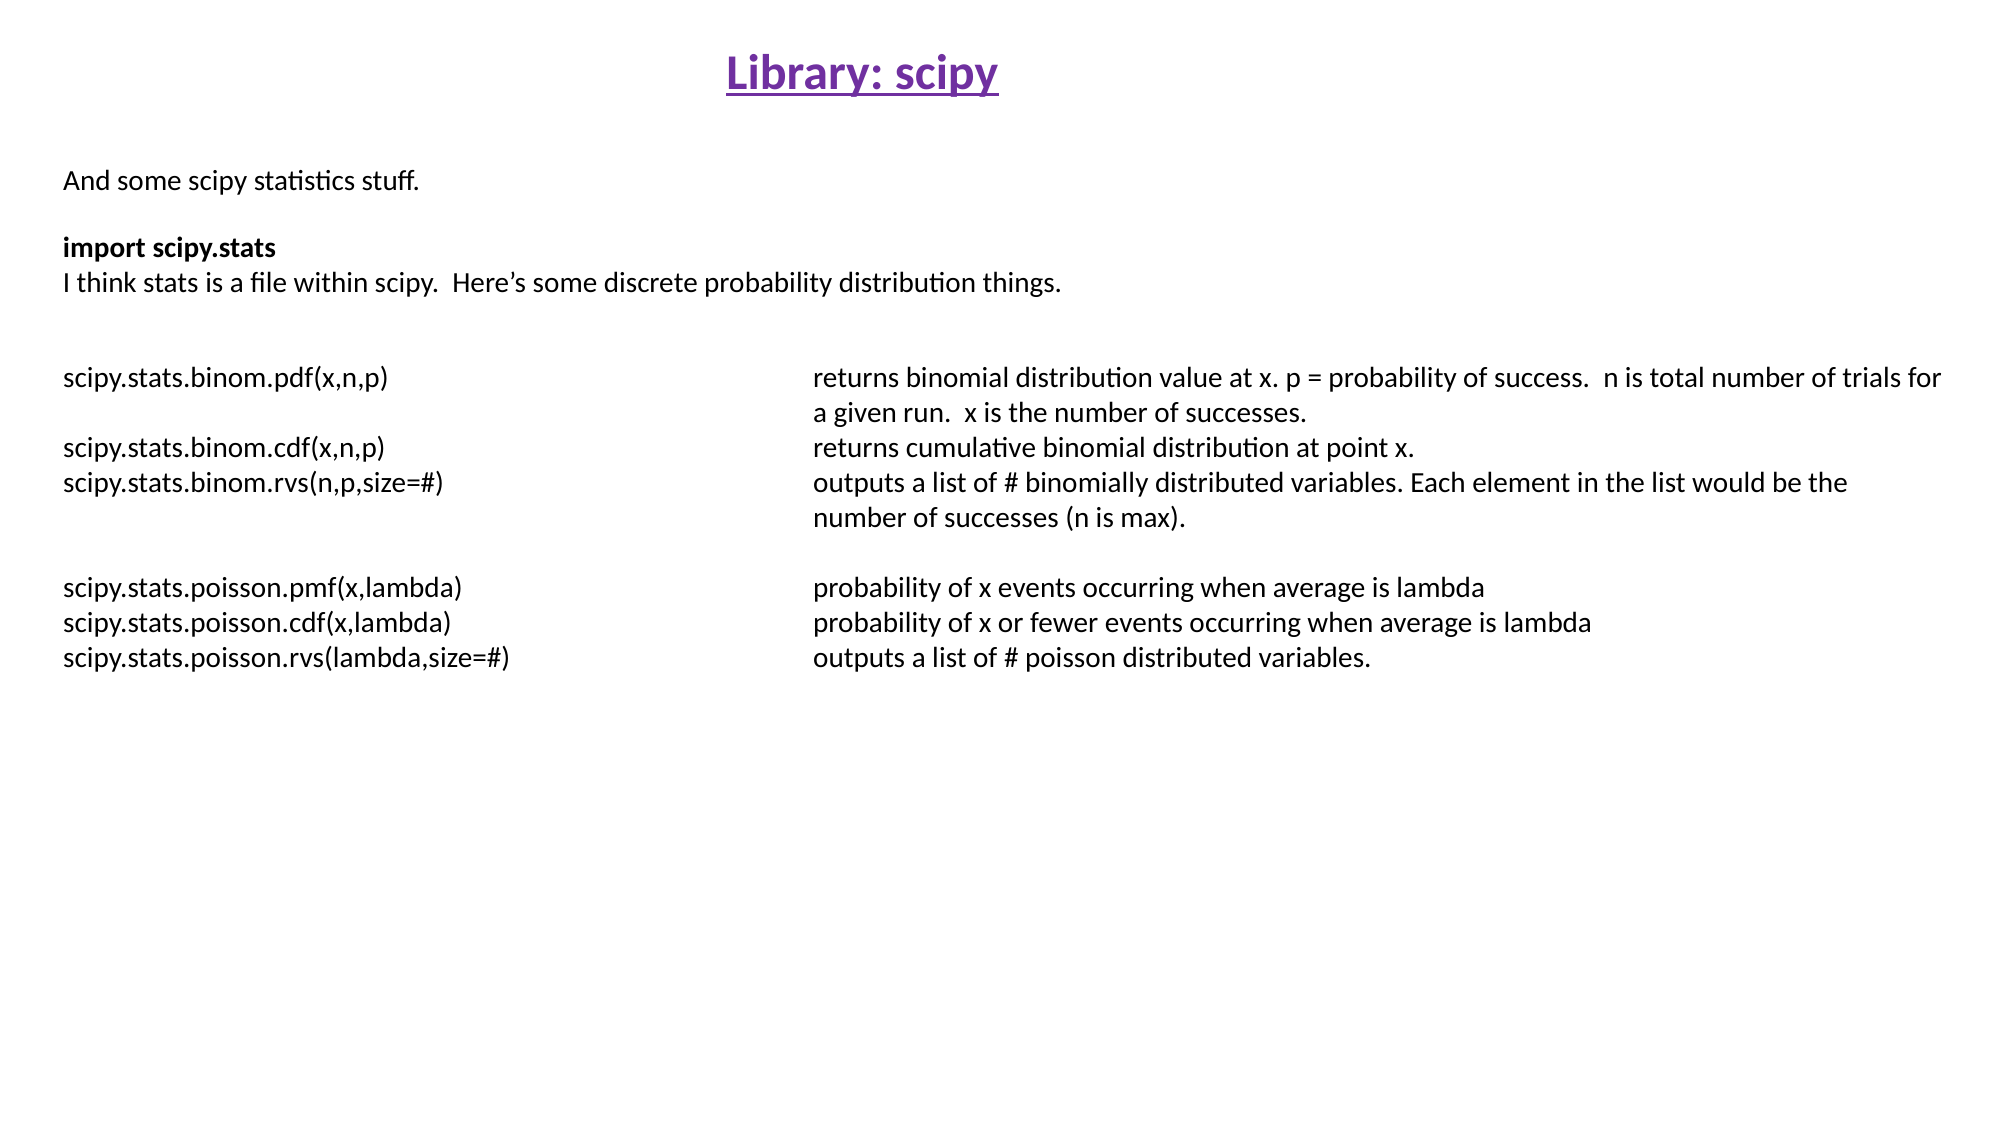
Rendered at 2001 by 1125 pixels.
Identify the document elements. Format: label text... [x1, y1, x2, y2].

text_box import scipy.stats I think stats is a file within scipy. Here’s some discrete probability distribution things. [48, 221, 1154, 306]
text_box scipy.stats.binom.pdf(x,n,p) returns binomial distribution value at x. p = probability of success. n is total number of trials for a given run. x is the number of successes. scipy.stats.binom.cdf(x,n,p) returns cumulative binomial distribution at point x. scipy.stats.binom.rvs(n,p,size=#) outputs a list of # binomially distributed variables. Each element in the list would be the number of successes (n is max). scipy.stats.poisson.pmf(x,lambda) probability of x events occurring when average is lambda scipy.stats.poisson.cdf(x,lambda) probability of x or fewer events occurring when average is lambda scipy.stats.poisson.rvs(lambda,size=#) outputs a list of # poisson distributed variables. [48, 350, 1963, 681]
text_box Library: scipy [711, 32, 1014, 108]
text_box And some scipy statistics stuff. [48, 153, 550, 204]
